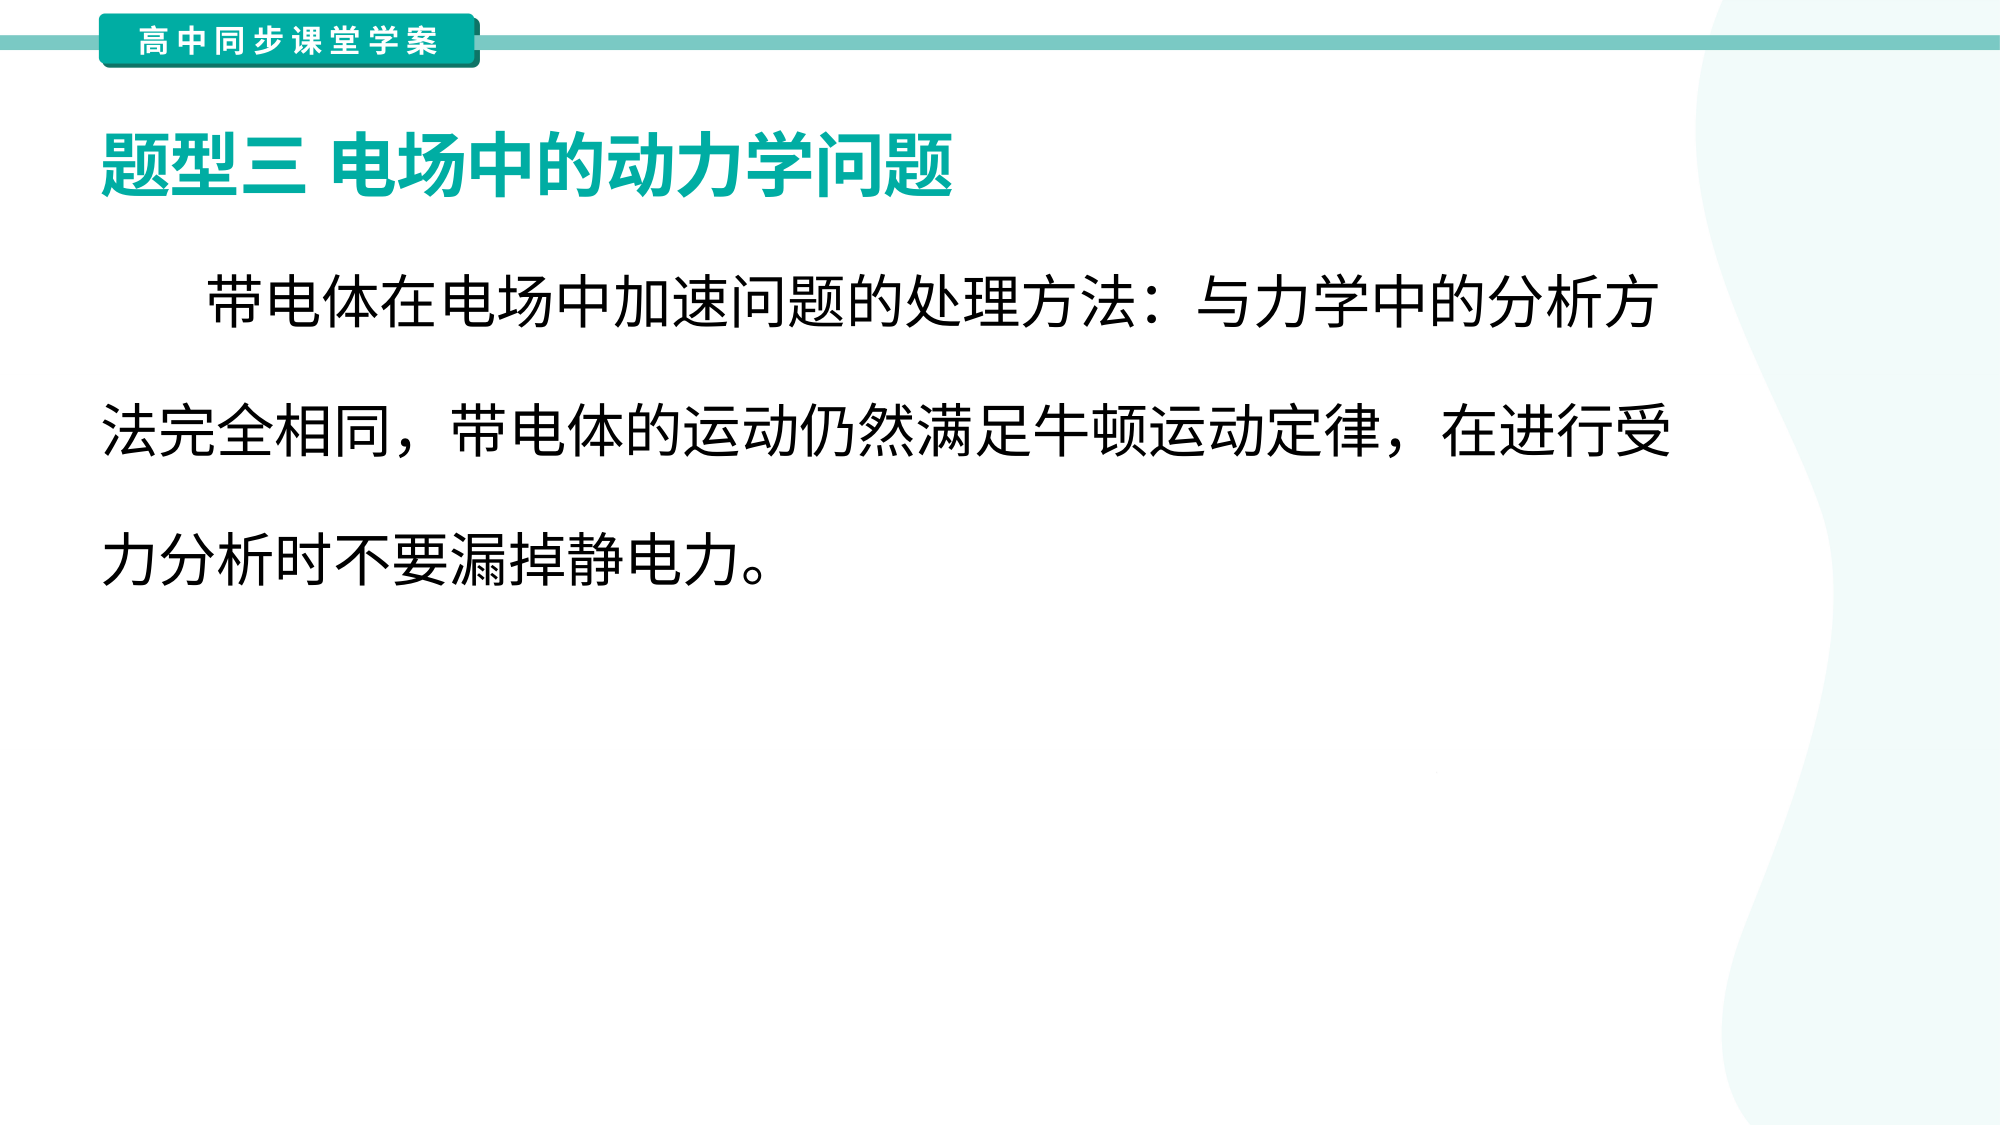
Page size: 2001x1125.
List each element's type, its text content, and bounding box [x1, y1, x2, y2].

picture [0, 0, 2000, 1125]
text_box 题型三 电场中的动力学问题 带电体在电场中加速问题的处理方法：与力学中的分析方 法完全相同，带电体的运动仍然满足牛顿运动定律，在进行受 力分析时不要漏掉静电力。 [100, 76, 1899, 642]
